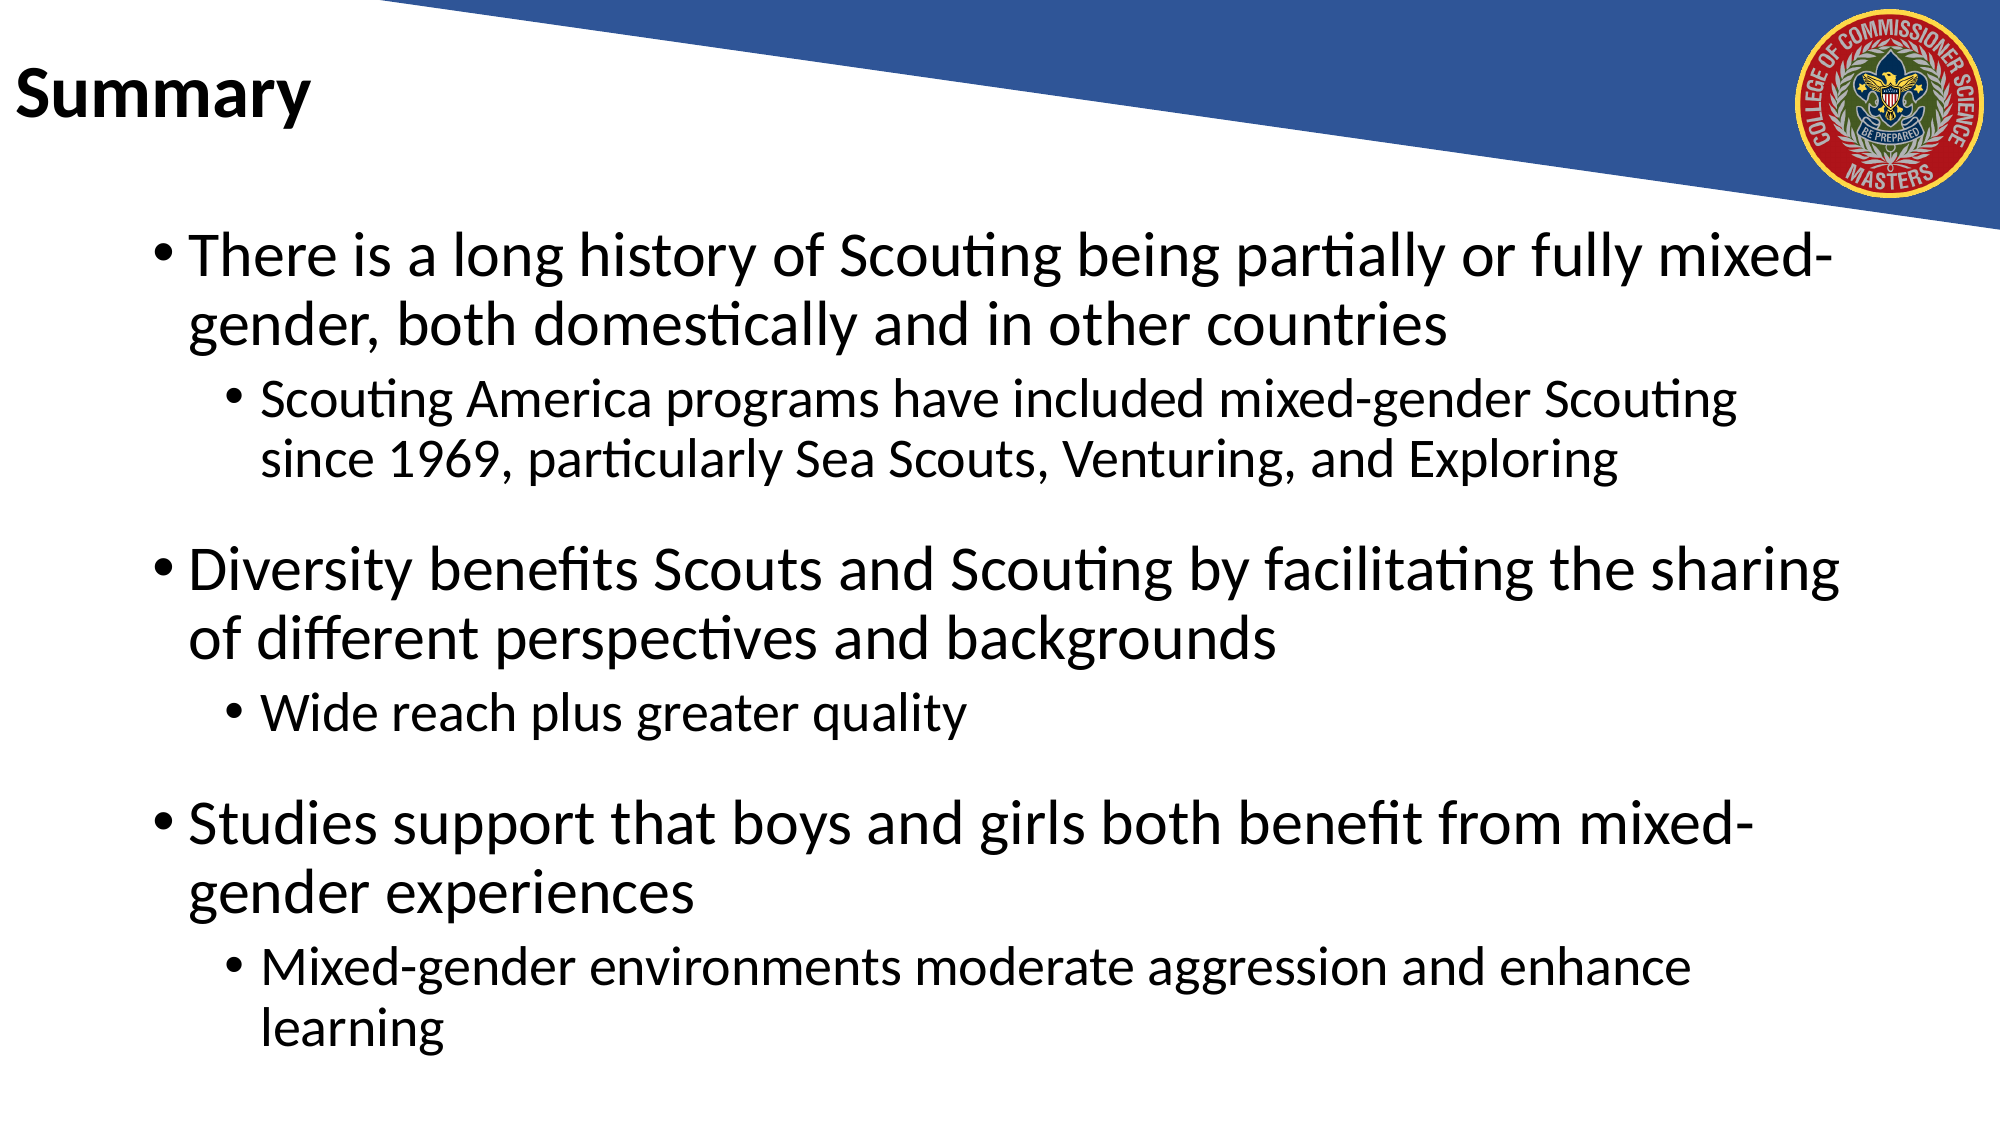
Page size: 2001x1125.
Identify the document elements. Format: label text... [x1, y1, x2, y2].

picture [1795, 9, 1984, 198]
list There is a long history of Scouting being partially or fully mixed-gender, both domestically and in other countries Scouting America programs have included mixed-gender Scouting since 1969, particularly Sea Scouts, Venturing, and Exploring Diversity benefits Scouts and Scouting by facilitating the sharing of different perspectives and backgrounds Wide reach plus greater quality Studies support that boys and girls both benefit from mixed-gender experiences Mixed-gender environments moderate aggression and enhance learning [137, 213, 1863, 1070]
title Summary [0, 37, 943, 149]
